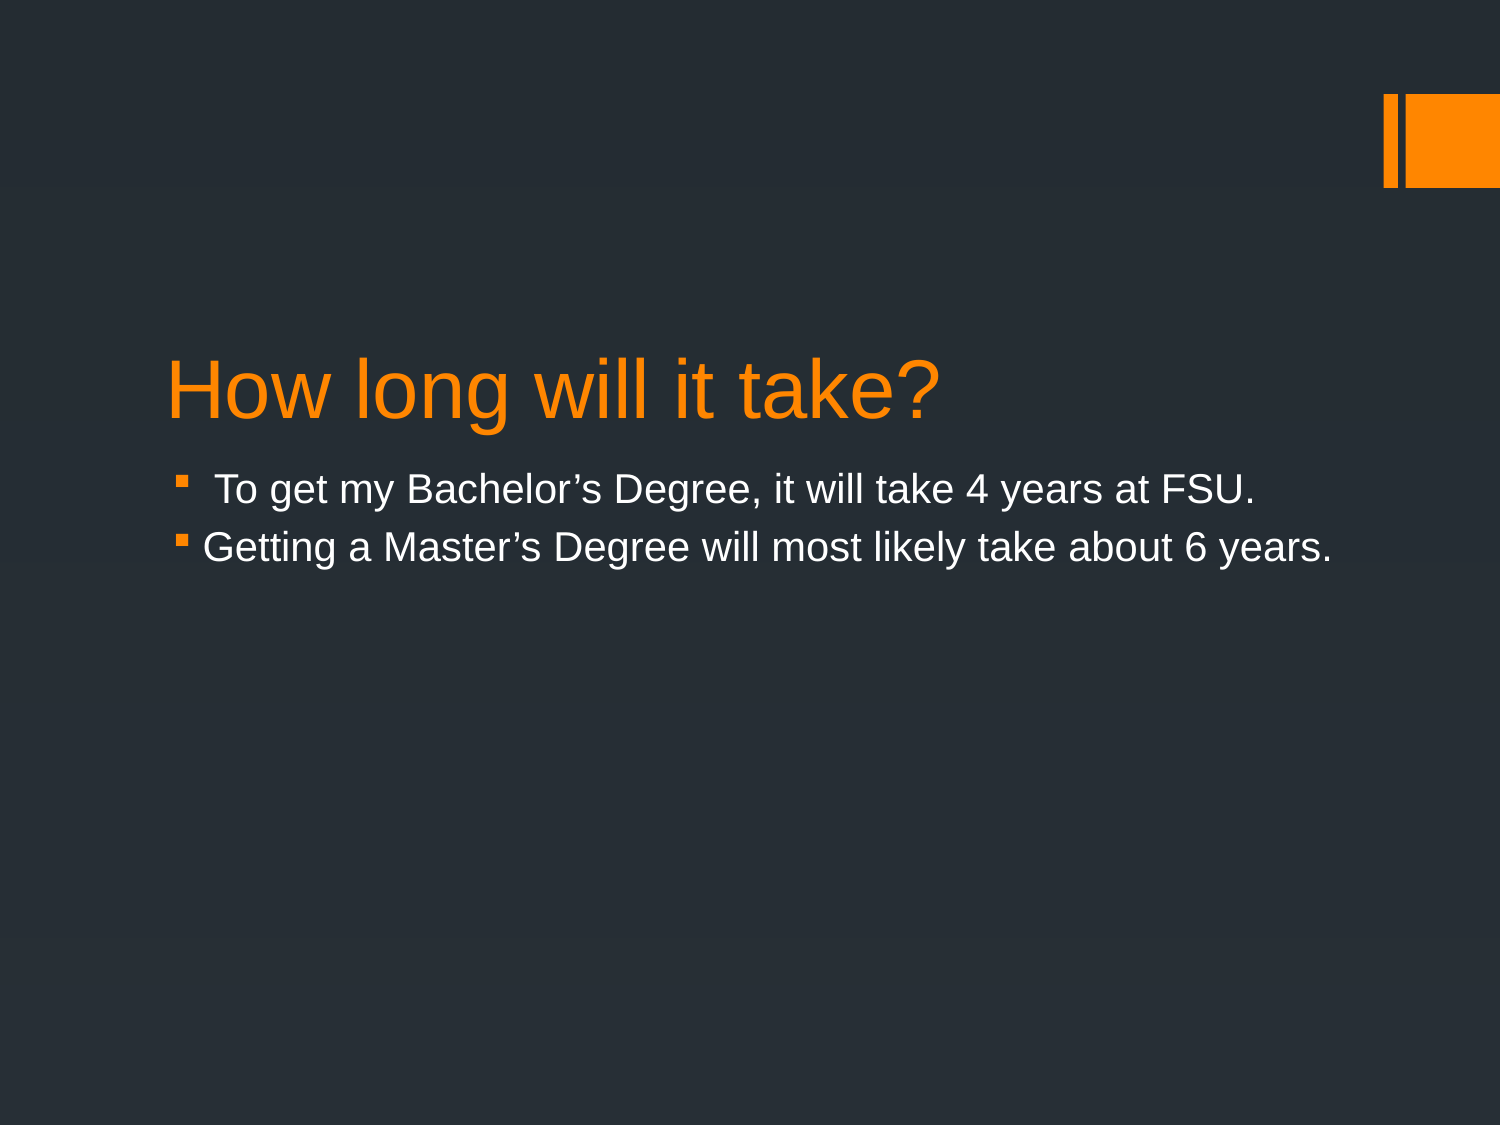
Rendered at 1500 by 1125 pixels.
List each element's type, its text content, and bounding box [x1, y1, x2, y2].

title How long will it take? [150, 253, 1350, 443]
list To get my Bachelor’s Degree, it will take 4 years at FSU. Getting a Master’s Degree will most likely take about 6 years. [150, 454, 1350, 1035]
